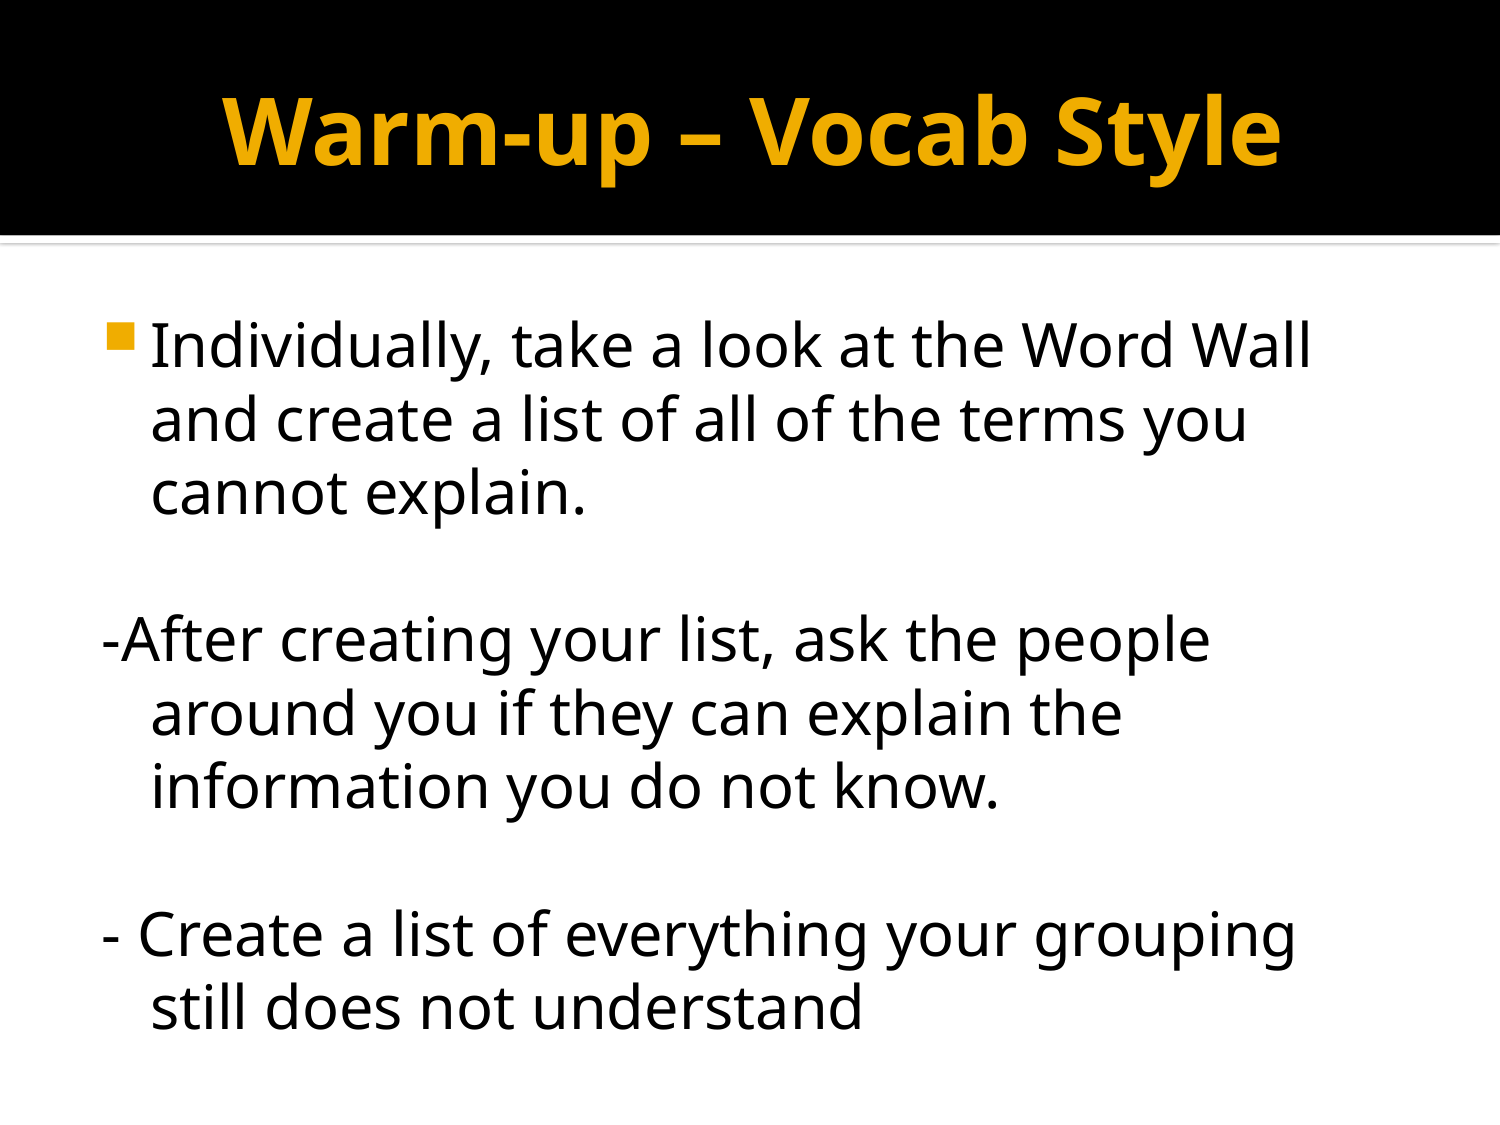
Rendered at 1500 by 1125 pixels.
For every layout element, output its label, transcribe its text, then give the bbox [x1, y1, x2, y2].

title Warm-up – Vocab Style [75, 25, 1425, 231]
list Individually, take a look at the Word Wall and create a list of all of the terms you cannot explain. -After creating your list, ask the people around you if they can explain the information you do not know. - Create a list of everything your grouping still does not understand [75, 291, 1425, 1050]
